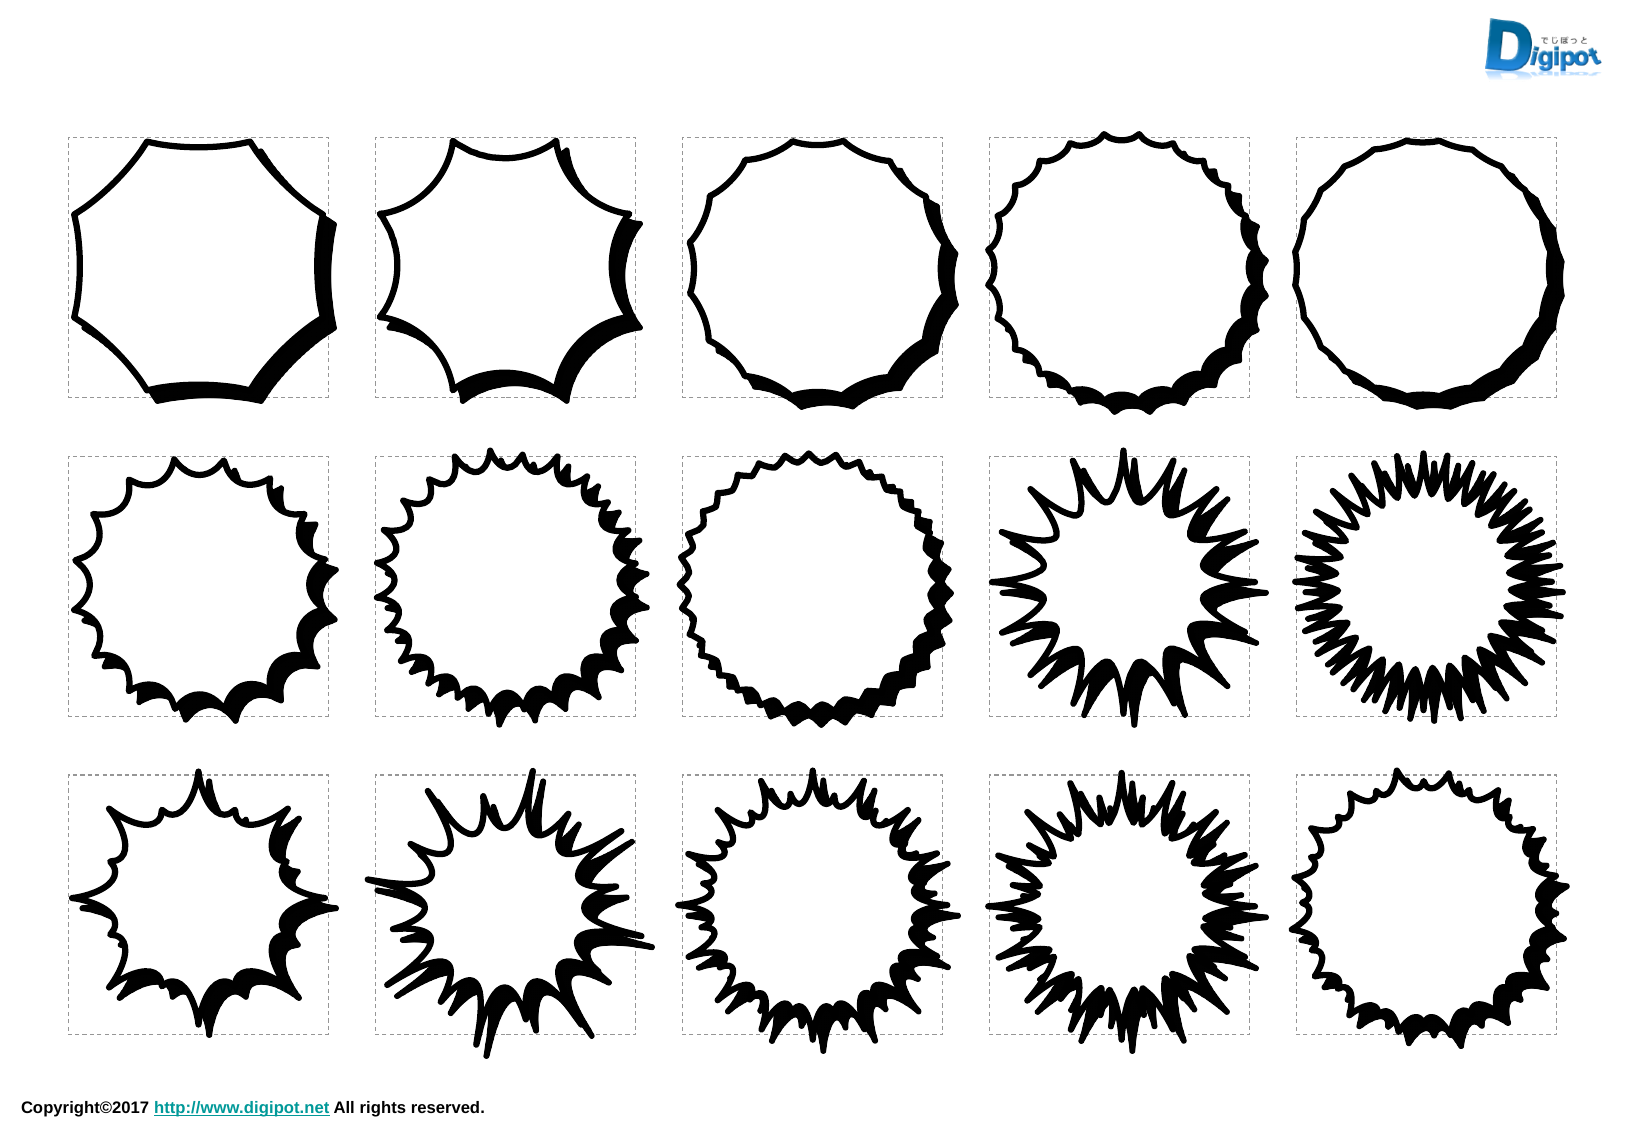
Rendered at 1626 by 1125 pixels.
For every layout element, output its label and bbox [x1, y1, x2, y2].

text_box [986, 770, 1258, 1042]
text_box [986, 132, 1257, 403]
text_box [377, 138, 632, 393]
text_box [374, 448, 638, 716]
text_box [687, 138, 948, 399]
text_box [69, 769, 328, 1027]
text_box [365, 768, 644, 1047]
text_box [72, 457, 327, 713]
text_box [1293, 138, 1553, 399]
text_box [1293, 451, 1555, 713]
text_box [72, 139, 325, 393]
text_box [677, 451, 943, 716]
picture [1485, 18, 1602, 82]
text_box [989, 448, 1258, 716]
text_box [676, 768, 950, 1042]
text_box [1289, 768, 1558, 1037]
